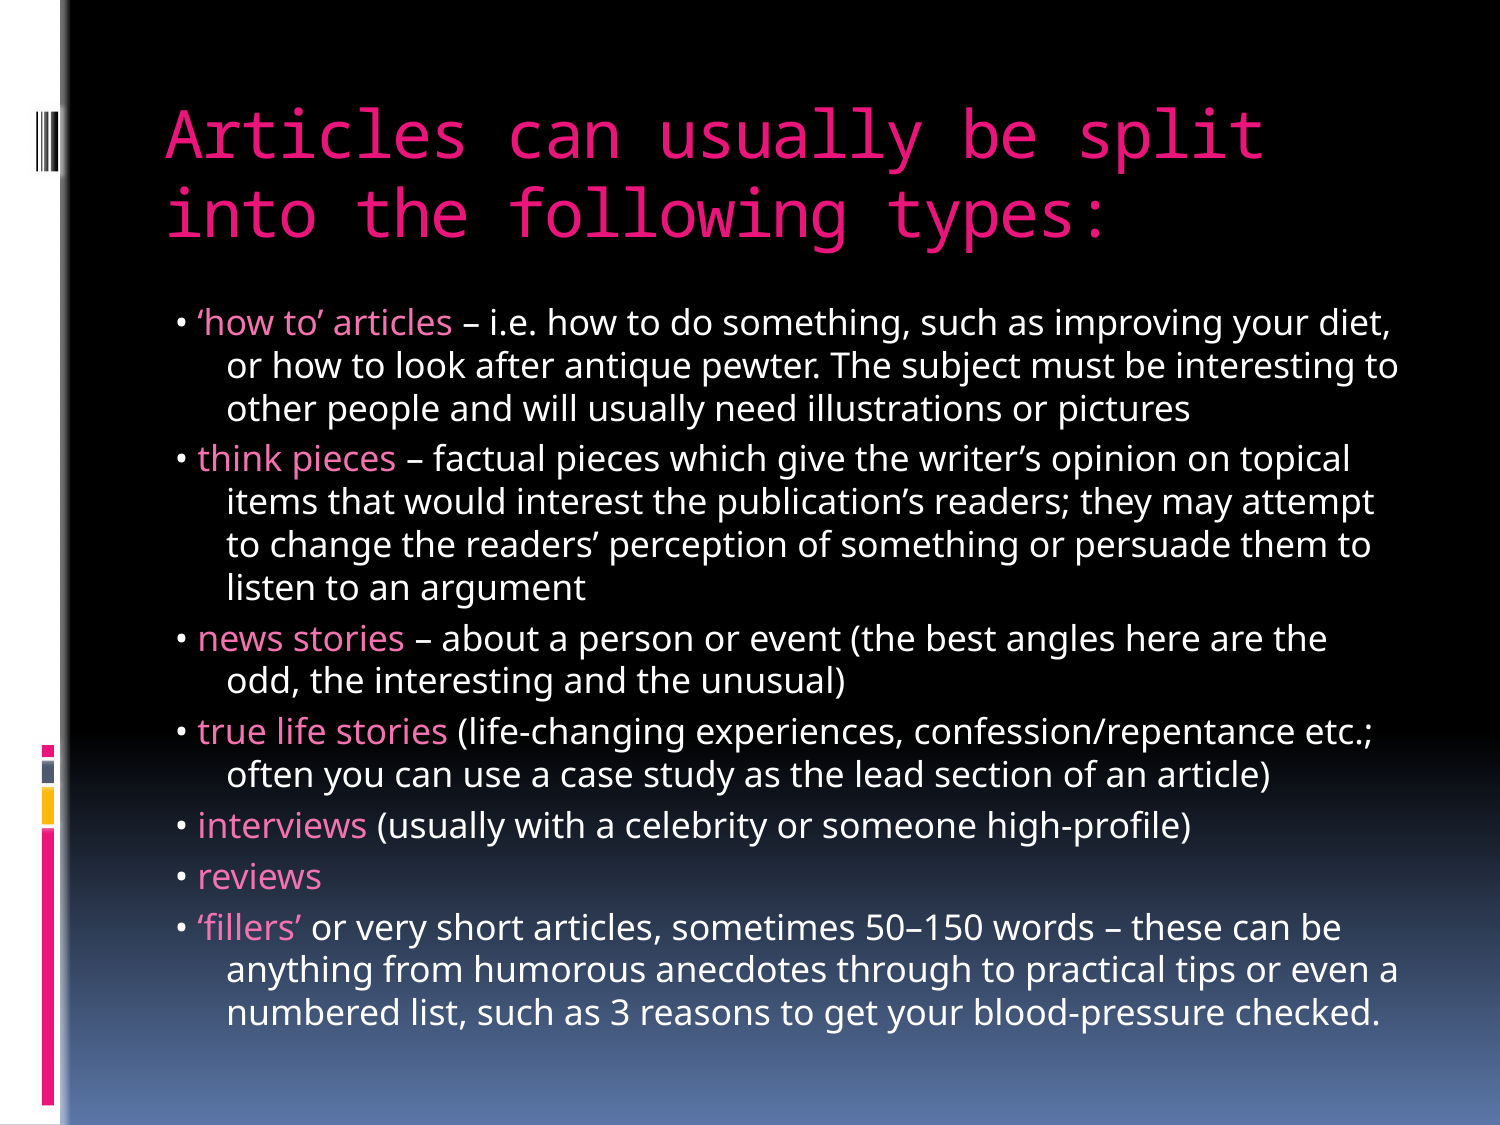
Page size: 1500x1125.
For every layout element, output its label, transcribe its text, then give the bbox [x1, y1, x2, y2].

title Articles can usually be split into the following types: [150, 83, 1425, 234]
list • ‘how to’ articles – i.e. how to do something, such as improving your diet, or how to look after antique pewter. The subject must be interesting to other people and will usually need illustrations or pictures • think pieces – factual pieces which give the writer’s opinion on topical items that would interest the publication’s readers; they may attempt to change the readers’ perception of something or persuade them to listen to an argument • news stories – about a person or event (the best angles here are the odd, the interesting and the unusual) • true life stories (life-changing experiences, confession/repentance etc.; often you can use a case study as the lead section of an article) • interviews (usually with a celebrity or someone high-profile) • reviews • ‘fillers’ or very short articles, sometimes 50–150 words – these can be anything from humorous anecdotes through to practical tips or even a numbered list, such as 3 reasons to get your blood-pressure checked. [150, 292, 1425, 1043]
